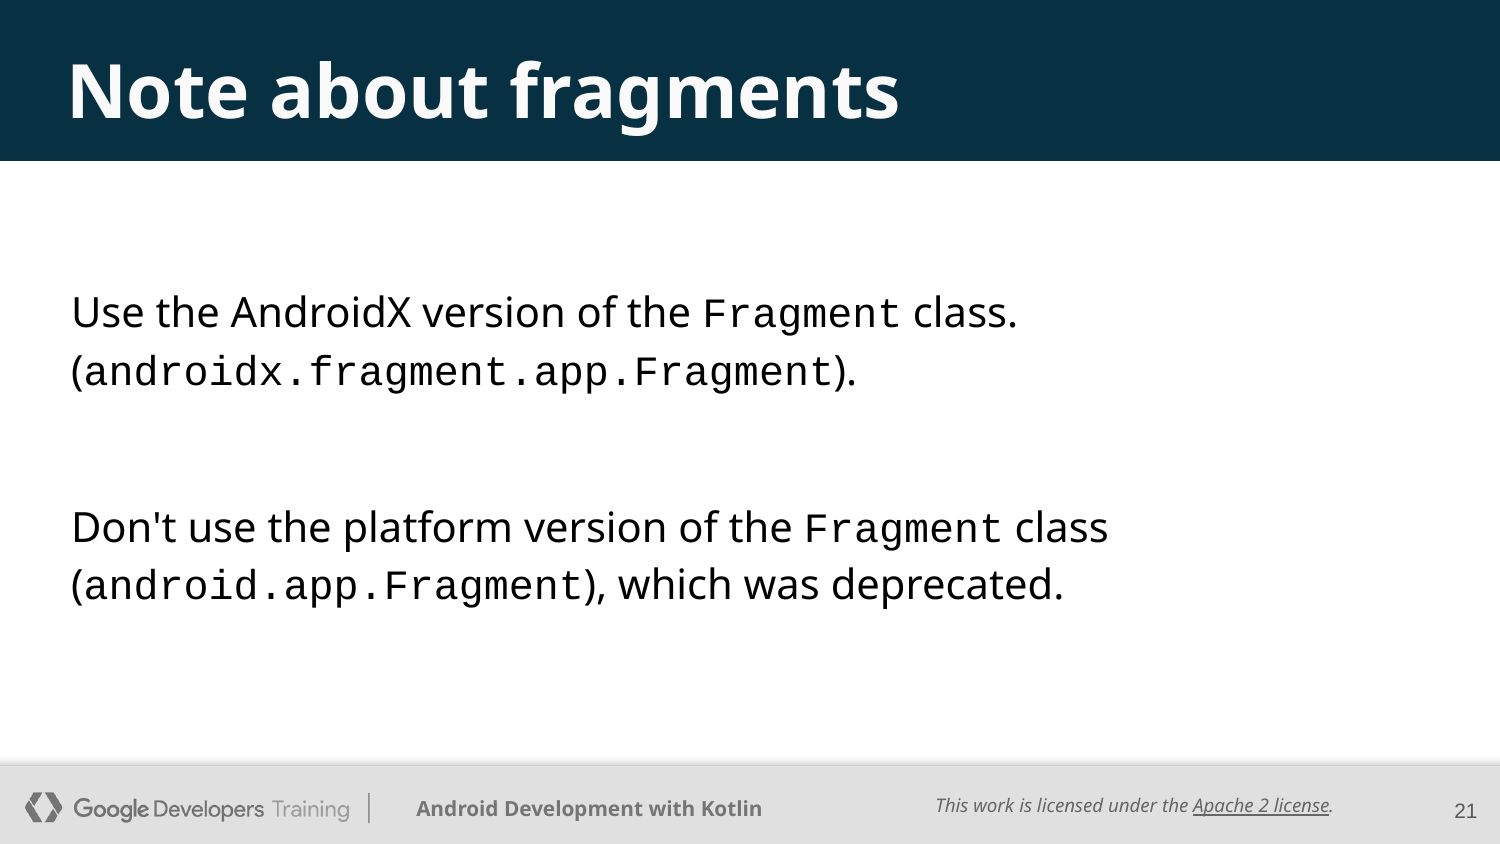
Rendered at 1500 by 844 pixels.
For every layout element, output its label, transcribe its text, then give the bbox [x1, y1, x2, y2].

picture [0, 161, 1500, 844]
slide_number ‹#› [1402, 777, 1493, 842]
list Use the AndroidX version of the Fragment class. (androidx.fragment.app.Fragment). Don't use the platform version of the Fragment class (android.app.Fragment), which was deprecated. [56, 263, 1469, 581]
title Note about fragments [51, 28, 1449, 122]
